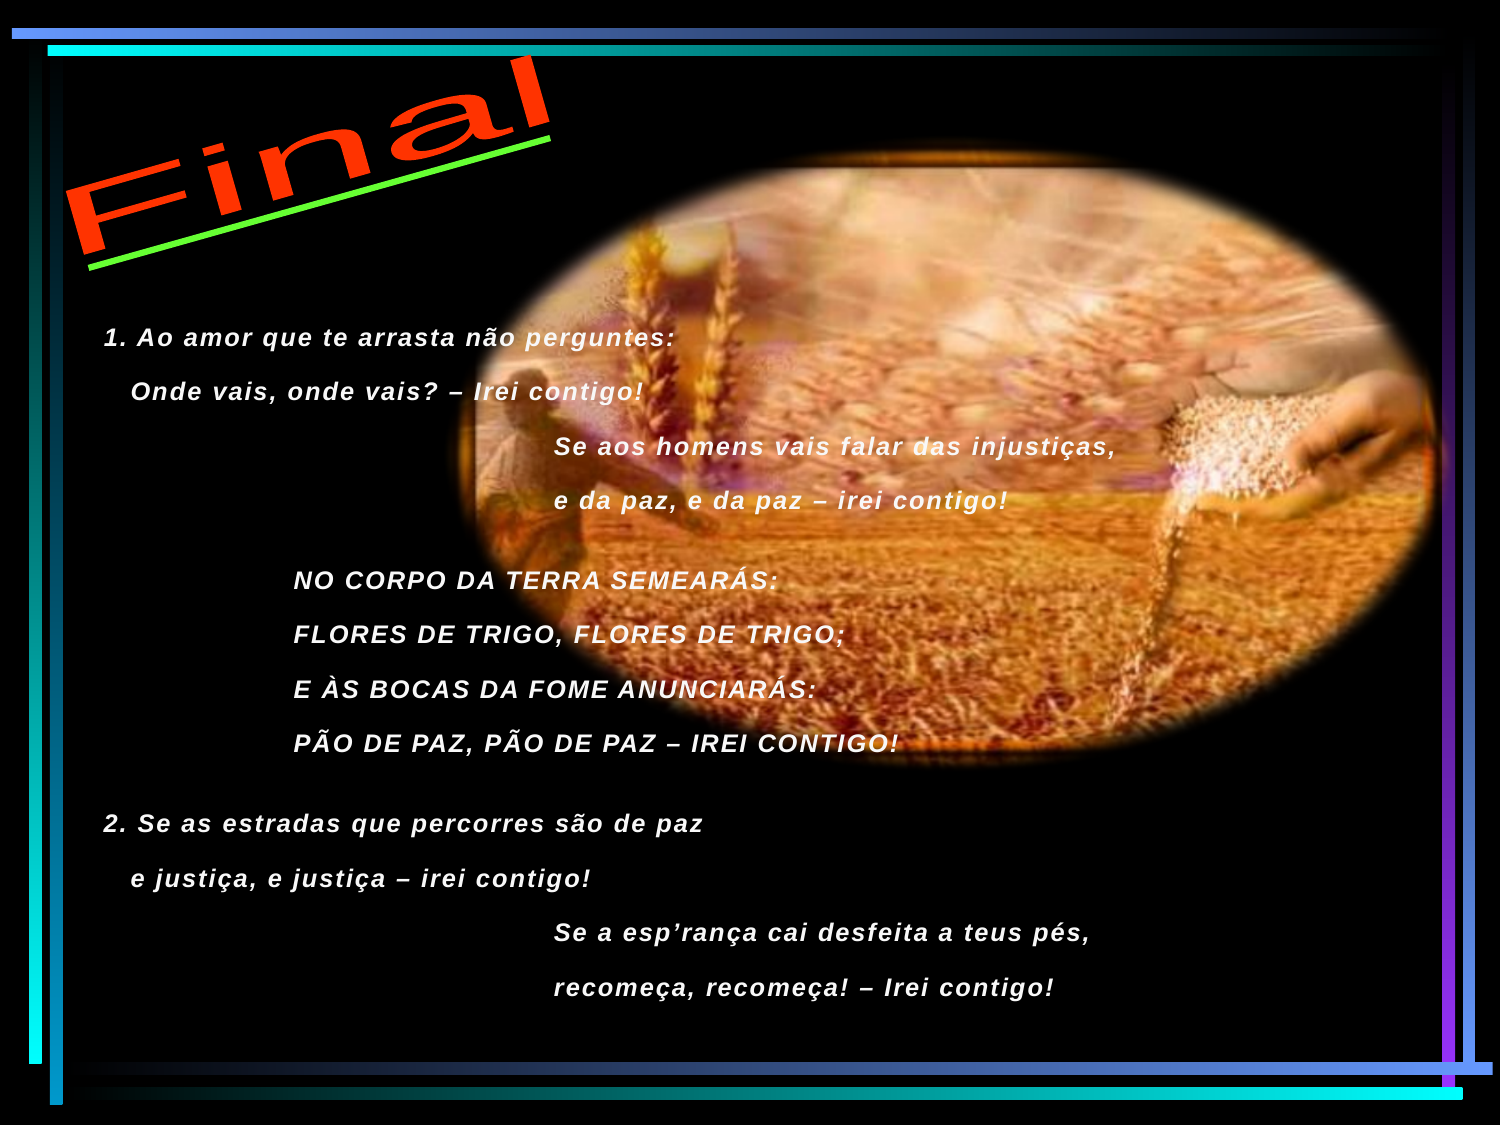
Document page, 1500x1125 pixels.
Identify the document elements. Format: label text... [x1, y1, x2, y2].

text_box 1. Ao amor que te arrasta não perguntes: Onde vais, onde vais? – Irei contigo! Se aos homens vais falar das injustiças, e da paz, e da paz – irei contigo! NO CORPO DA TERRA SEMEARÁS: FLORES DE TRIGO, FLORES DE TRIGO; E ÀS BOCAS DA FOME ANUNCIARÁS: PÃO DE PAZ, PÃO DE PAZ – IREI CONTIGO! 2. Se as estradas que percorres são de paz e justiça, e justiça – irei contigo! Se a esp’rança cai desfeita a teus pés, recomeça, recomeça! – Irei contigo! [88, 314, 1329, 1059]
picture [442, 134, 1459, 776]
